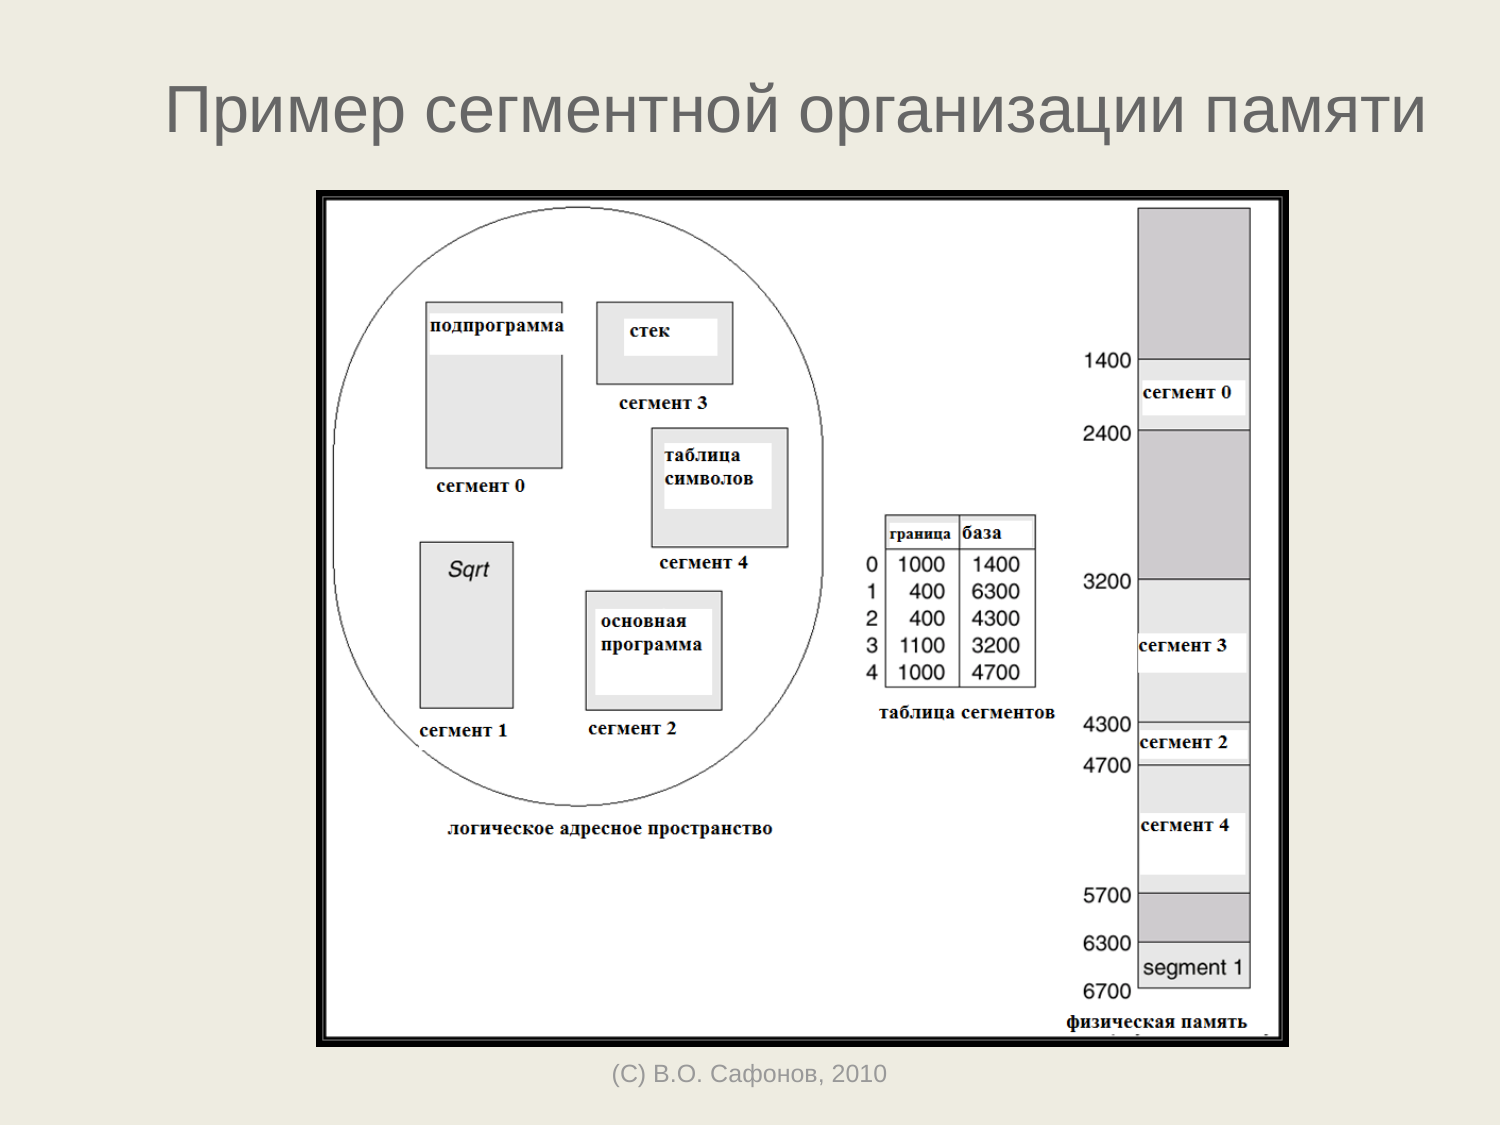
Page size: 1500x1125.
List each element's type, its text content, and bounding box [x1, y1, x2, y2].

footer (C) В.О. Сафонов, 2010 [512, 1047, 988, 1103]
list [316, 190, 1290, 1047]
title Пример сегментной организации памяти [128, 46, 1466, 165]
